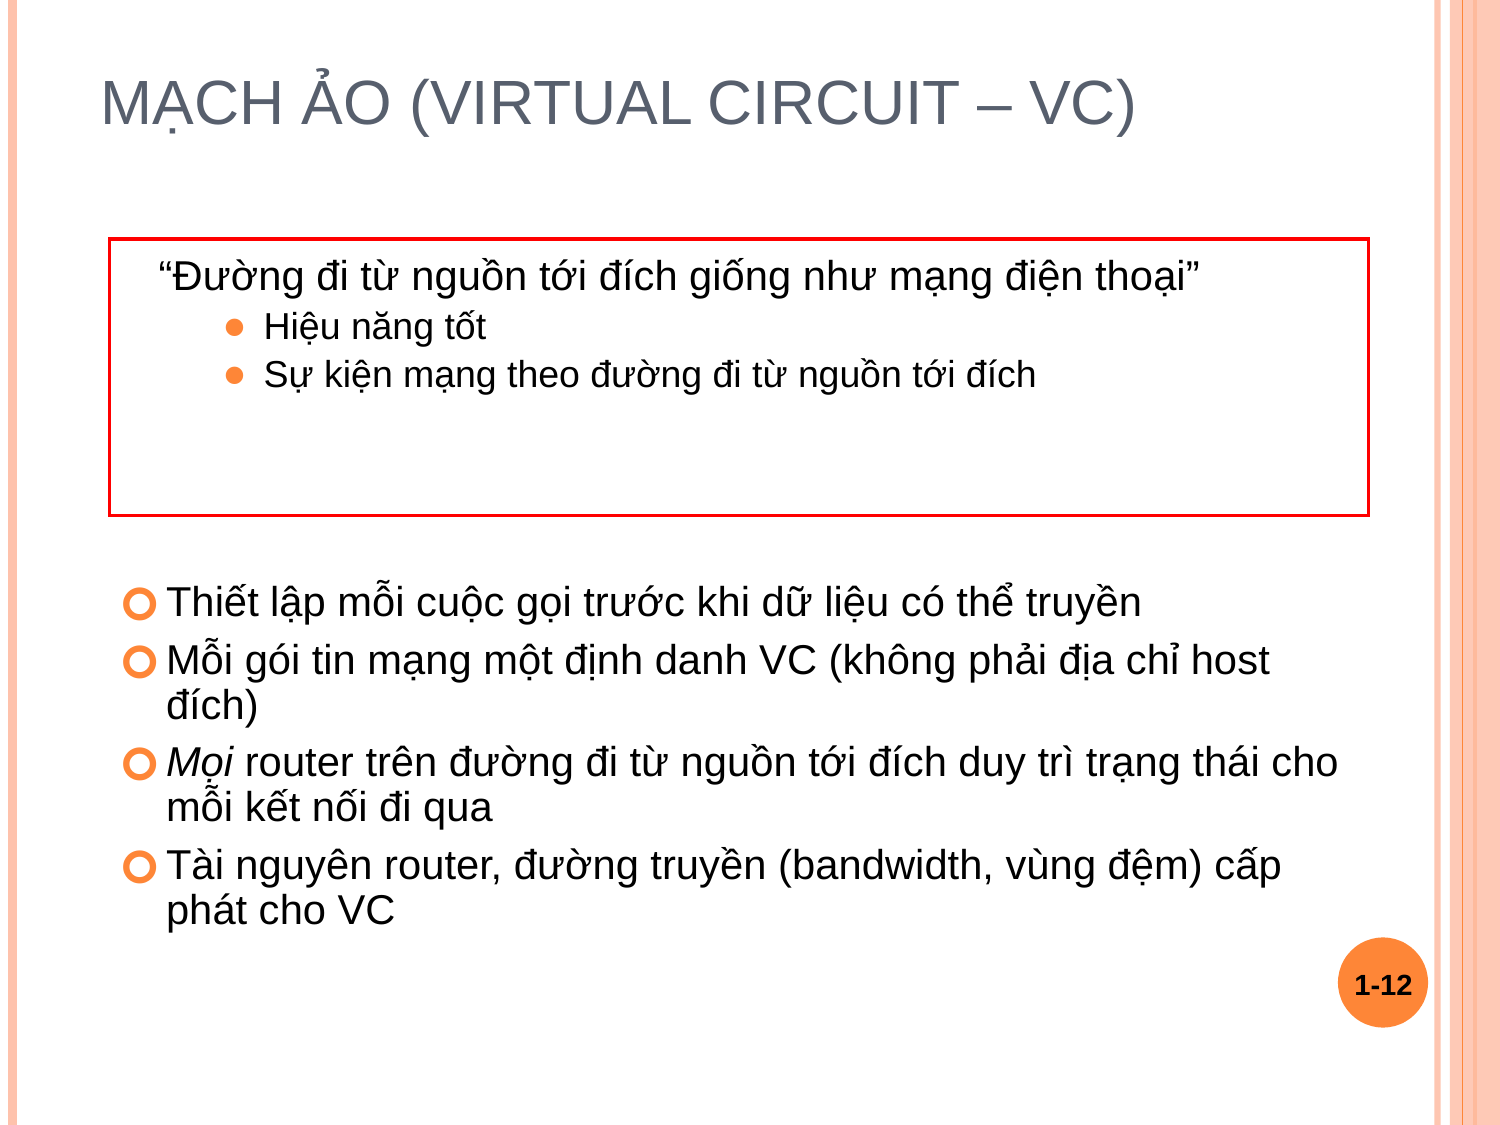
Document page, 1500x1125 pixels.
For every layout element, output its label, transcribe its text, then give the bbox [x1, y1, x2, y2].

text_box [109, 239, 1369, 516]
slide_number 1-‹#› [1333, 940, 1434, 1026]
list “Đường đi từ nguồn tới đích giống như mạng điện thoại” Hiệu năng tốt Sự kiện mạng theo đường đi từ nguồn tới đích [143, 246, 1415, 547]
title Mạch ảo (Virtual circuit – VC) [85, 54, 1361, 243]
list Thiết lập mỗi cuộc gọi trước khi dữ liệu có thể truyền Mỗi gói tin mạng một định danh VC (không phải địa chỉ host đích) Mọi router trên đường đi từ nguồn tới đích duy trì trạng thái cho mỗi kết nối đi qua Tài nguyên router, đường truyền (bandwidth, vùng đệm) cấp phát cho VC [106, 573, 1357, 944]
